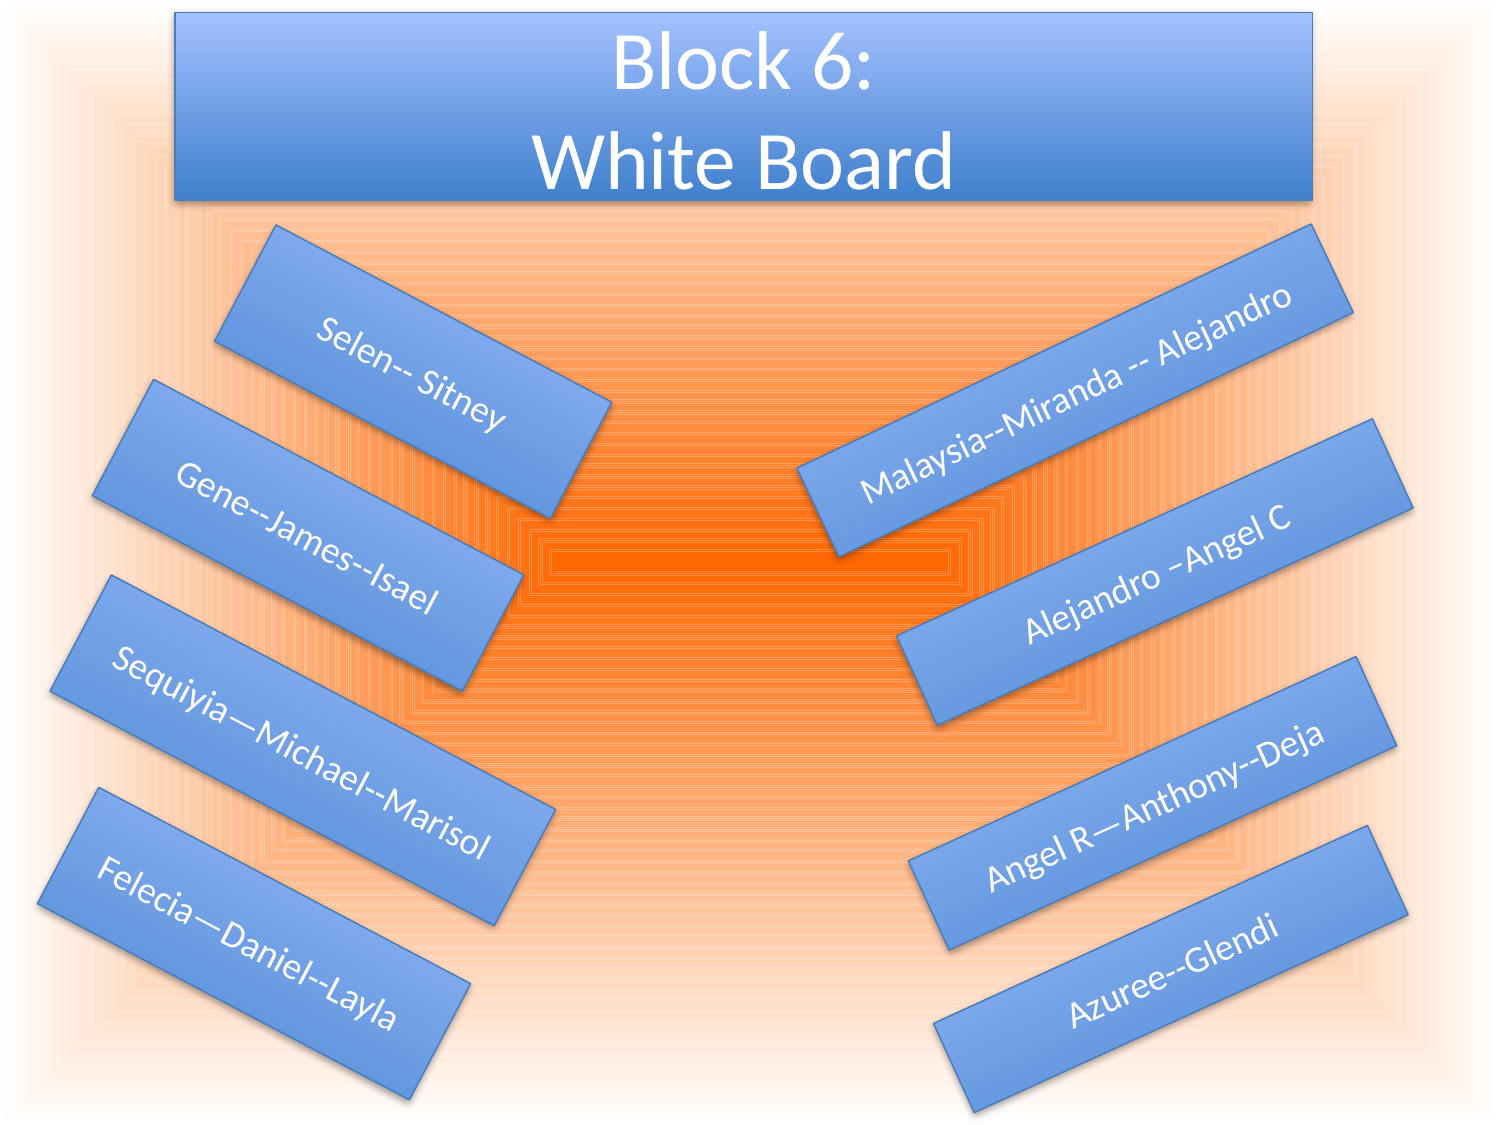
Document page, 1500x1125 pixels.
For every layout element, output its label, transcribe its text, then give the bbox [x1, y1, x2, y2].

text_box Felecia—Daniel--Layla [36, 786, 472, 1101]
text_box Angel R—Anthony--Deja [907, 655, 1398, 951]
text_box Selen-- Sitney [213, 224, 613, 520]
text_box Gene--James--Isael [91, 378, 525, 692]
text_box Sequiyia—Michael--Marisol [49, 574, 557, 927]
text_box Azuree--Glendi [932, 824, 1409, 1114]
text_box Malaysia--Miranda -- Alejandro [796, 223, 1354, 558]
text_box Block 6: White Board [174, 12, 1313, 201]
text_box Alejandro –Angel C [895, 418, 1414, 726]
